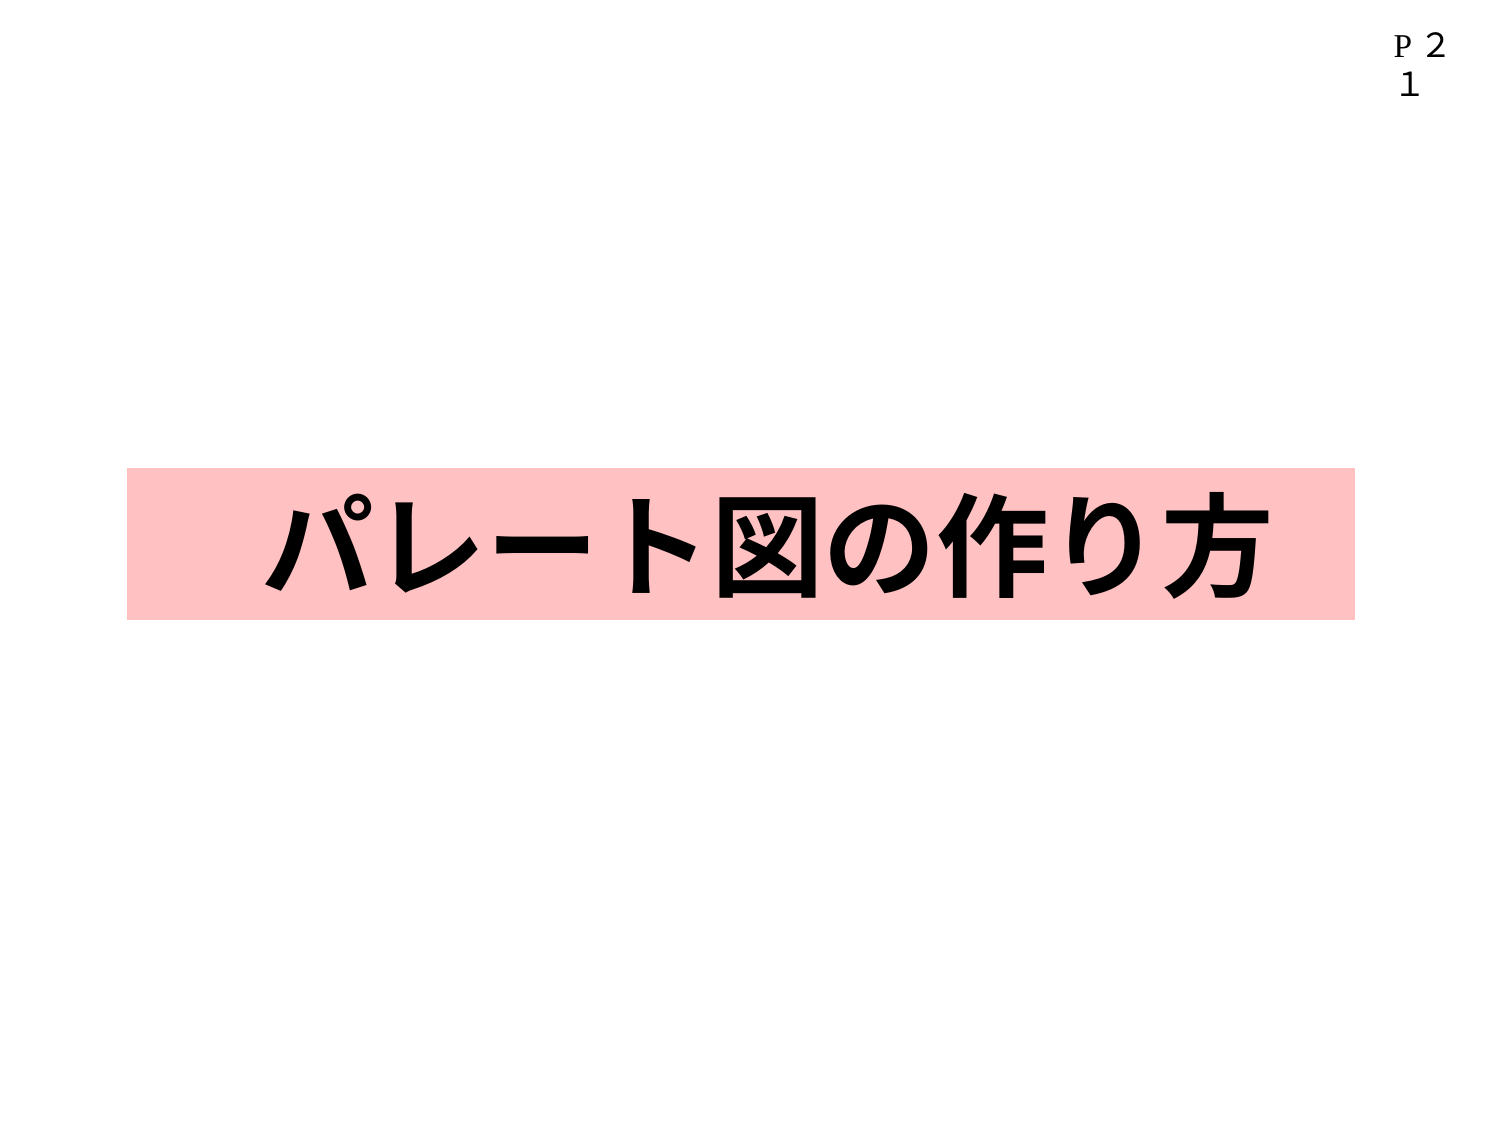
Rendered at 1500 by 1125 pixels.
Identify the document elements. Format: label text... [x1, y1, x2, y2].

text_box P２１ [1378, 16, 1500, 111]
text_box パレート図の作り方 [128, 468, 1354, 619]
